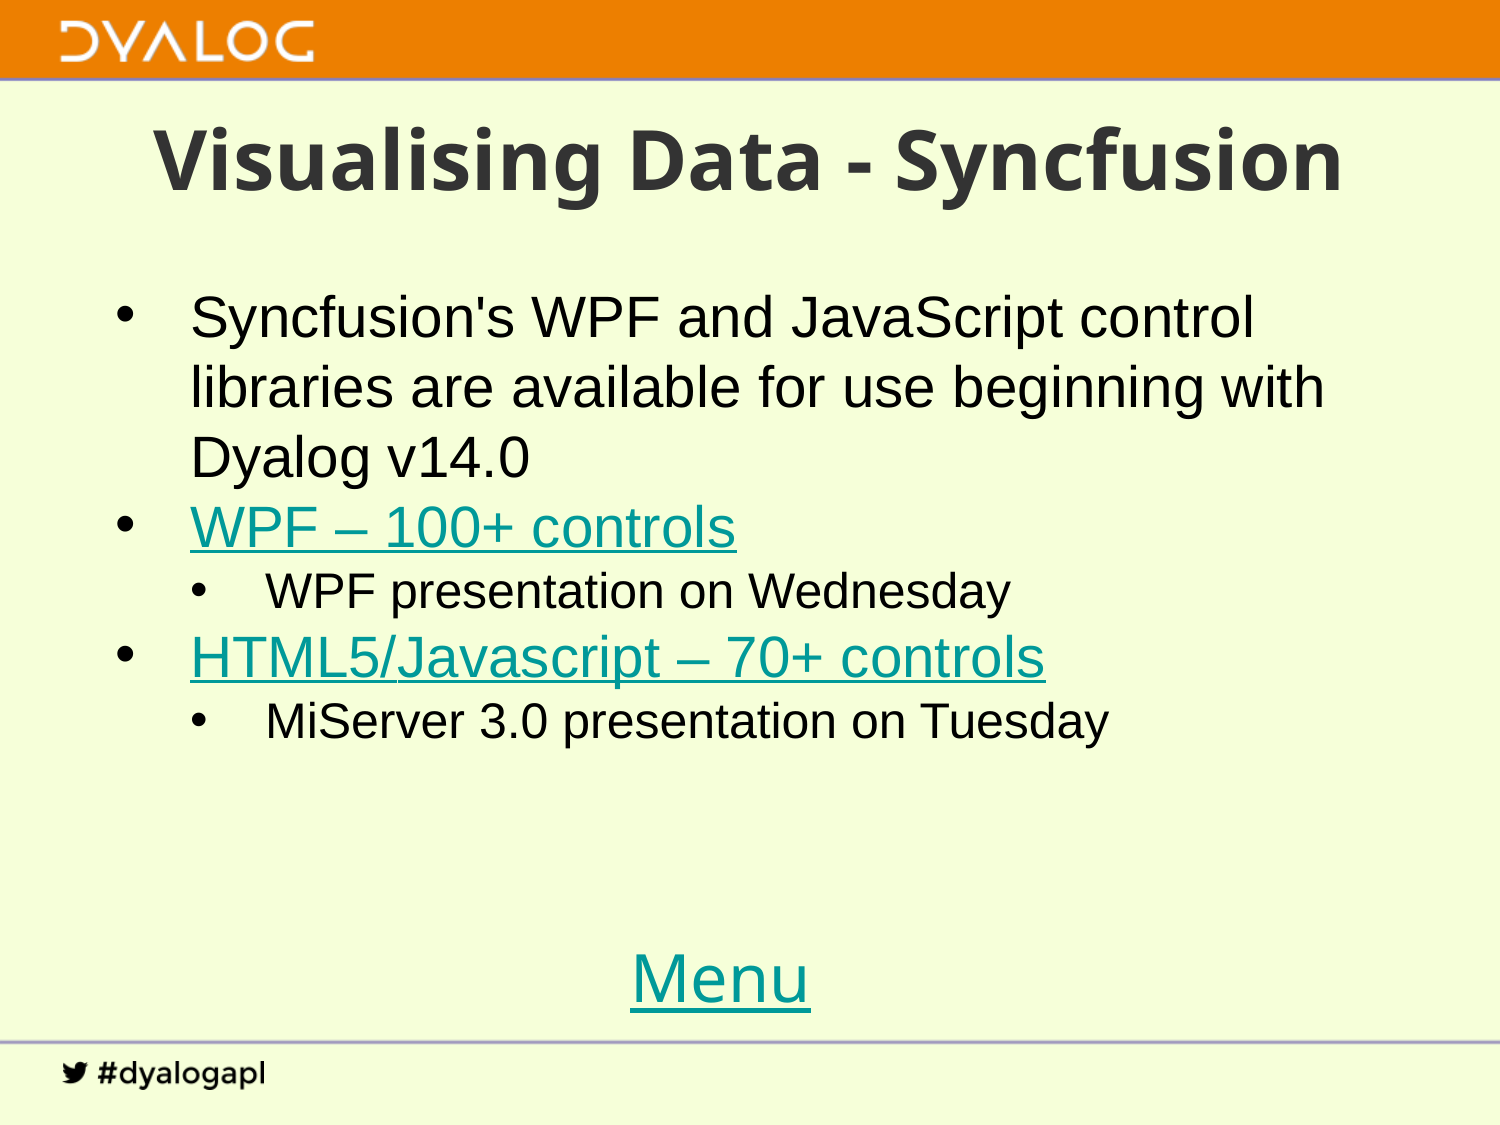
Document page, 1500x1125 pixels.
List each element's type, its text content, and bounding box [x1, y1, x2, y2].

title Visualising Data - Syncfusion [112, 99, 1388, 268]
picture [0, 0, 1500, 1125]
subtitle Syncfusion's WPF and JavaScript control libraries are available for use beginning with Dyalog v14.0 WPF – 100+ controls WPF presentation on Wednesday HTML5/Javascript – 70+ controls MiServer 3.0 presentation on Tuesday [100, 271, 1412, 992]
text_box Menu [608, 928, 833, 1035]
